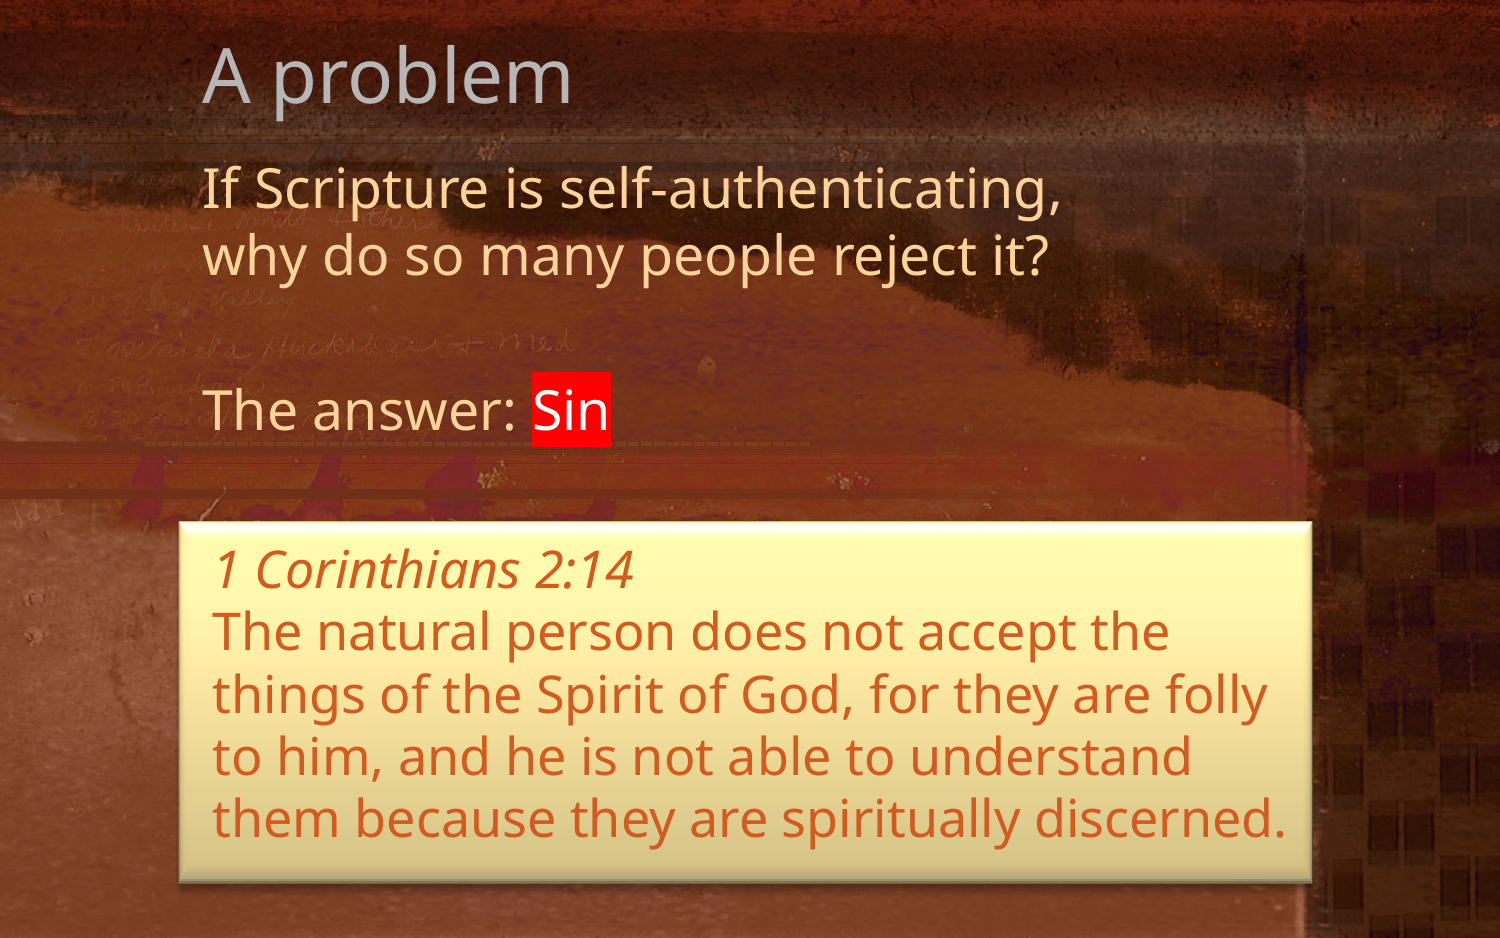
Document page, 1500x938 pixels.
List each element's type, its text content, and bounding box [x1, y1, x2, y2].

text_box If Scripture is self-authenticating, why do so many people reject it? The answer: Sin [187, 145, 1188, 498]
picture [0, 0, 1500, 938]
text_box A problem [187, 0, 1334, 146]
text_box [155, 499, 1334, 907]
